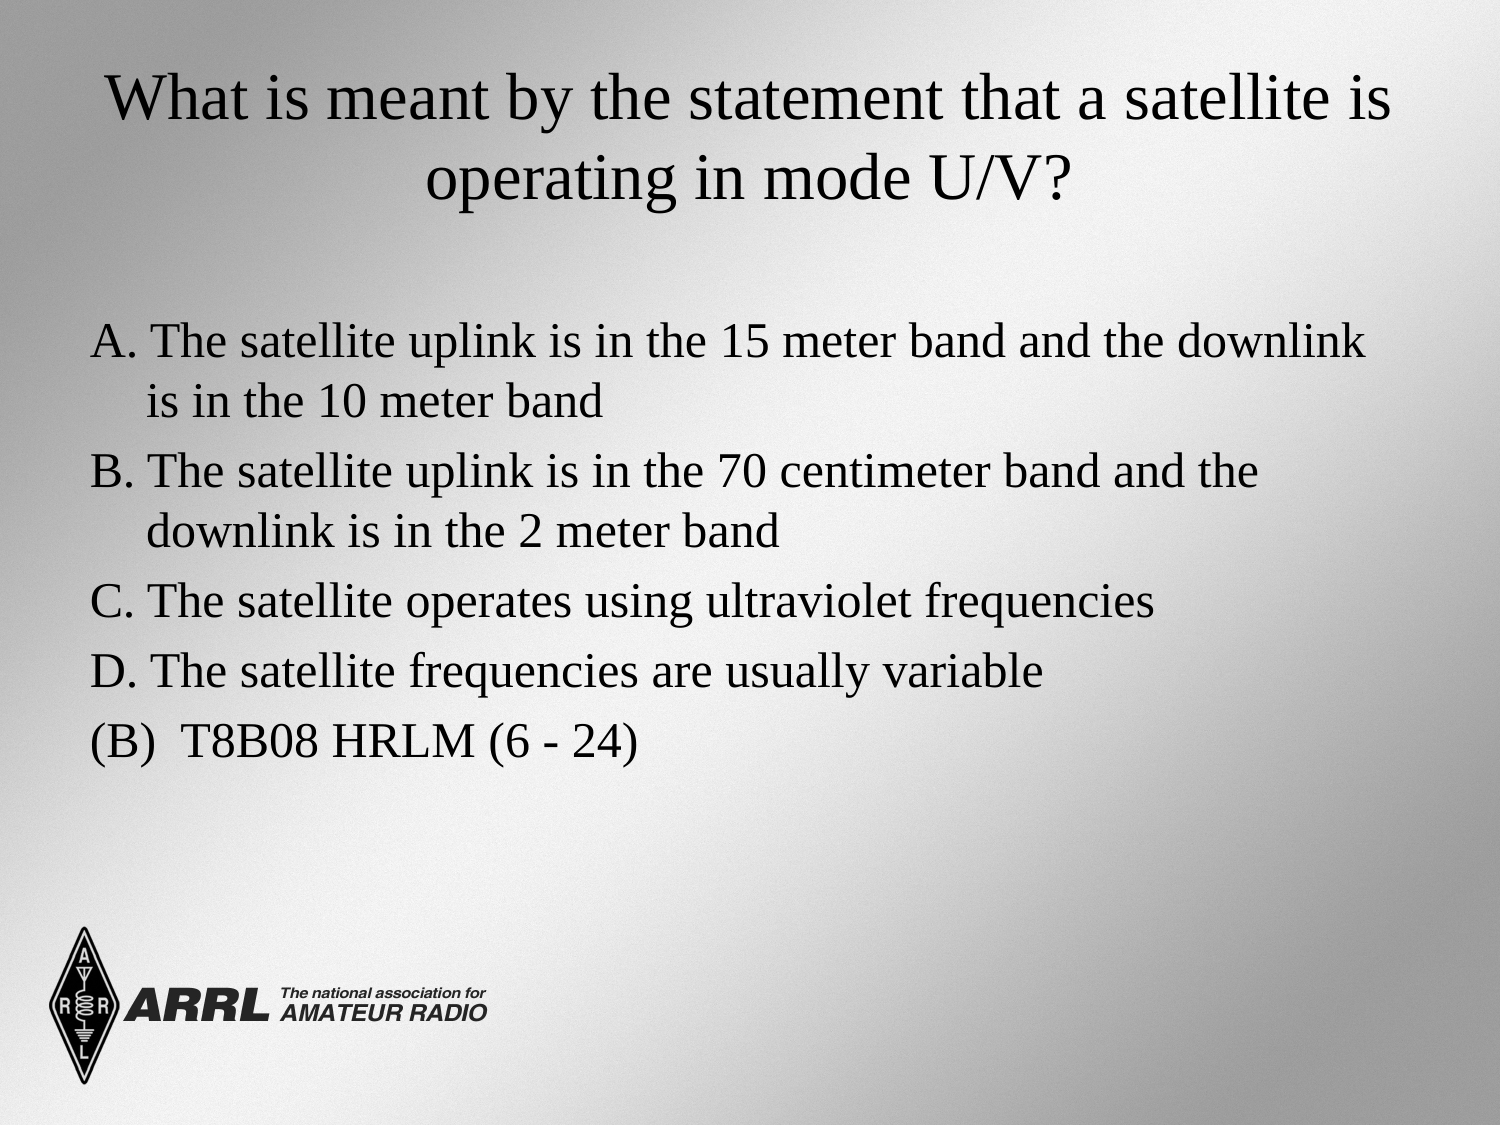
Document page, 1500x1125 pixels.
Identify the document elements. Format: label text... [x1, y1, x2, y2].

title What is meant by the statement that a satellite is operating in mode U/V? [75, 45, 1425, 233]
picture [0, 0, 1500, 1125]
list A. The satellite uplink is in the 15 meter band and the downlink is in the 10 meter band B. The satellite uplink is in the 70 centimeter band and the downlink is in the 2 meter band C. The satellite operates using ultraviolet frequencies D. The satellite frequencies are usually variable (B) T8B08 HRLM (6 - 24) [75, 299, 1425, 1005]
